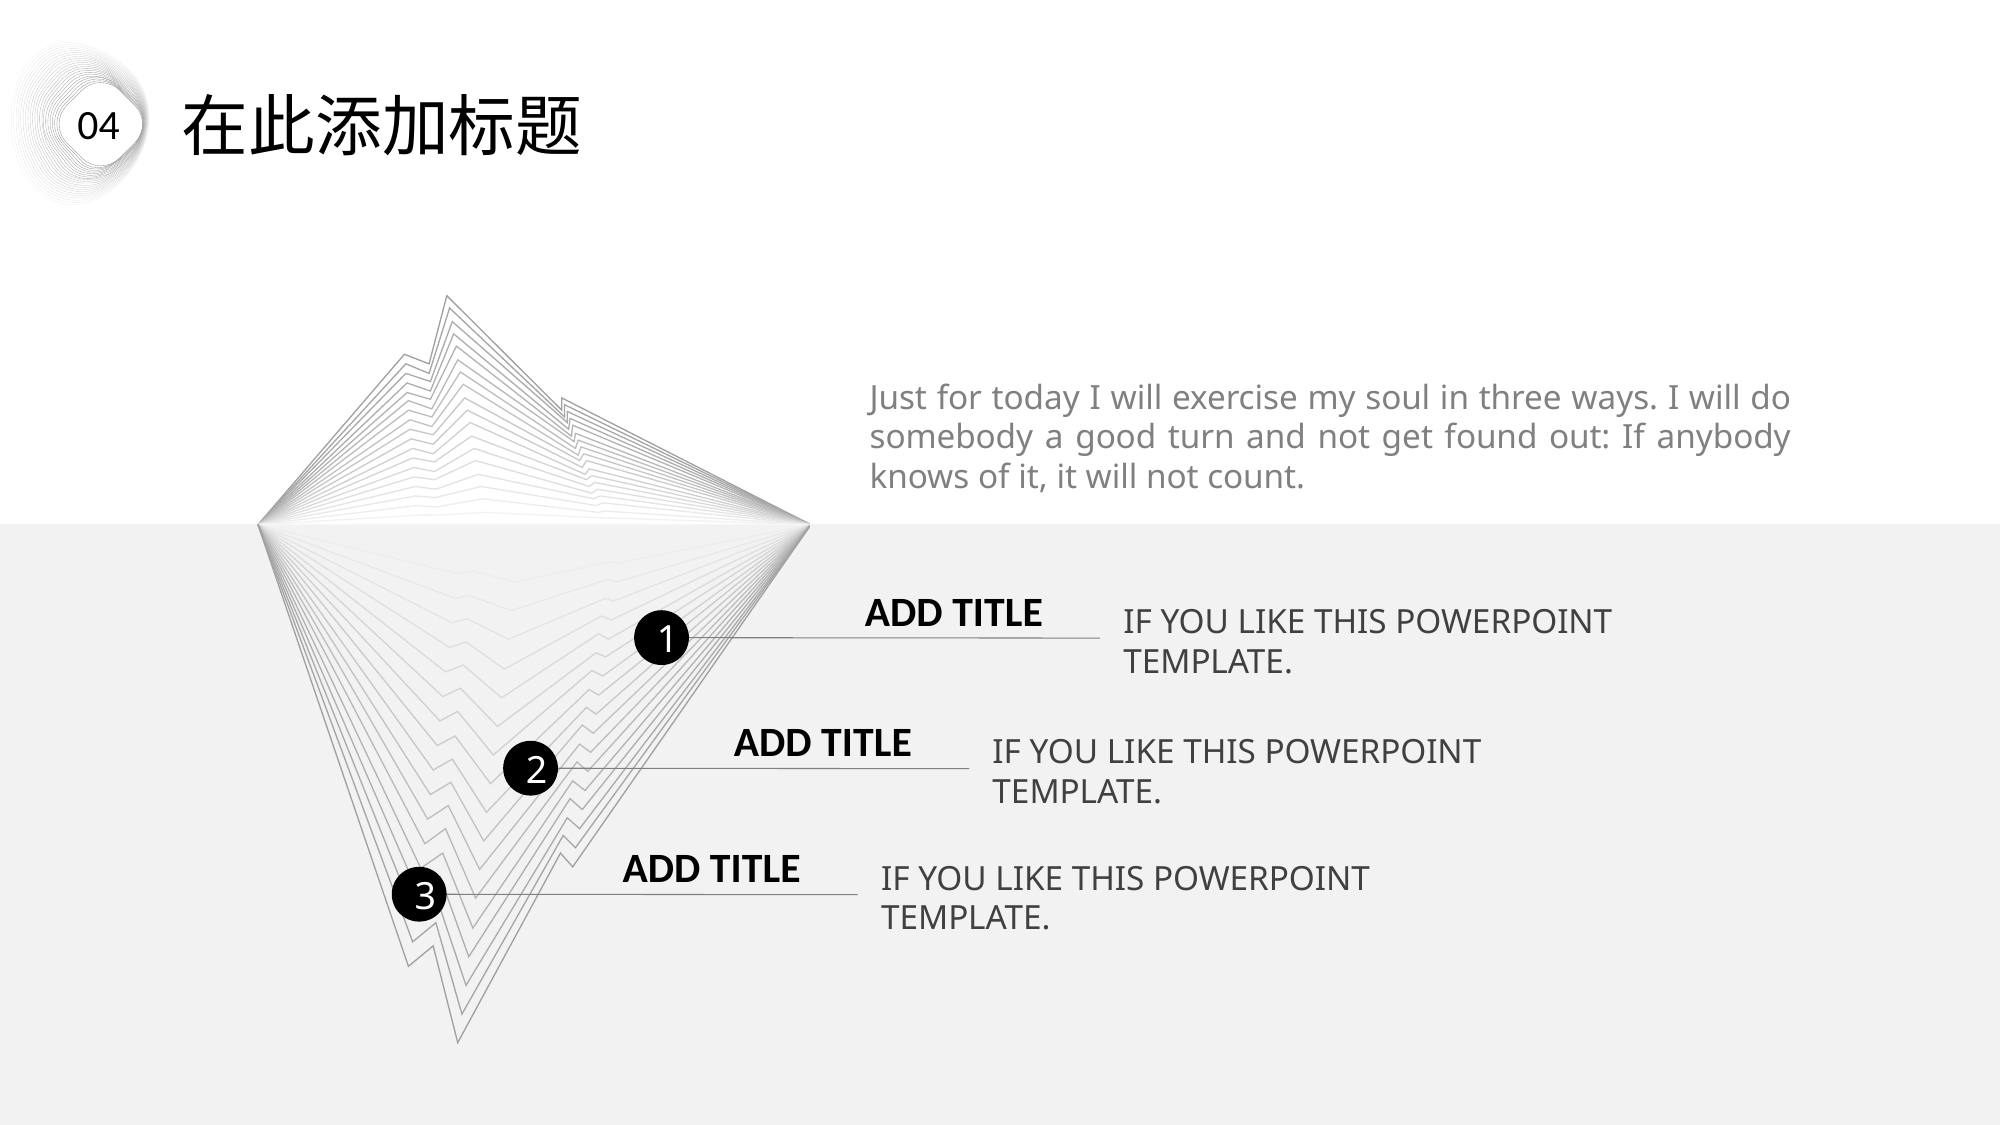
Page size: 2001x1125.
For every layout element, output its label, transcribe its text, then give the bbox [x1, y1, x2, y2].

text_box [10, 41, 600, 205]
text_box Just for today I will exercise my soul in three ways. I will do somebody a good turn and not get found out: If anybody knows of it, it will not count. [854, 368, 1808, 503]
picture [255, 295, 810, 1045]
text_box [634, 576, 1718, 666]
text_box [391, 833, 1476, 922]
text_box [0, 523, 2000, 1125]
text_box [503, 707, 1587, 796]
